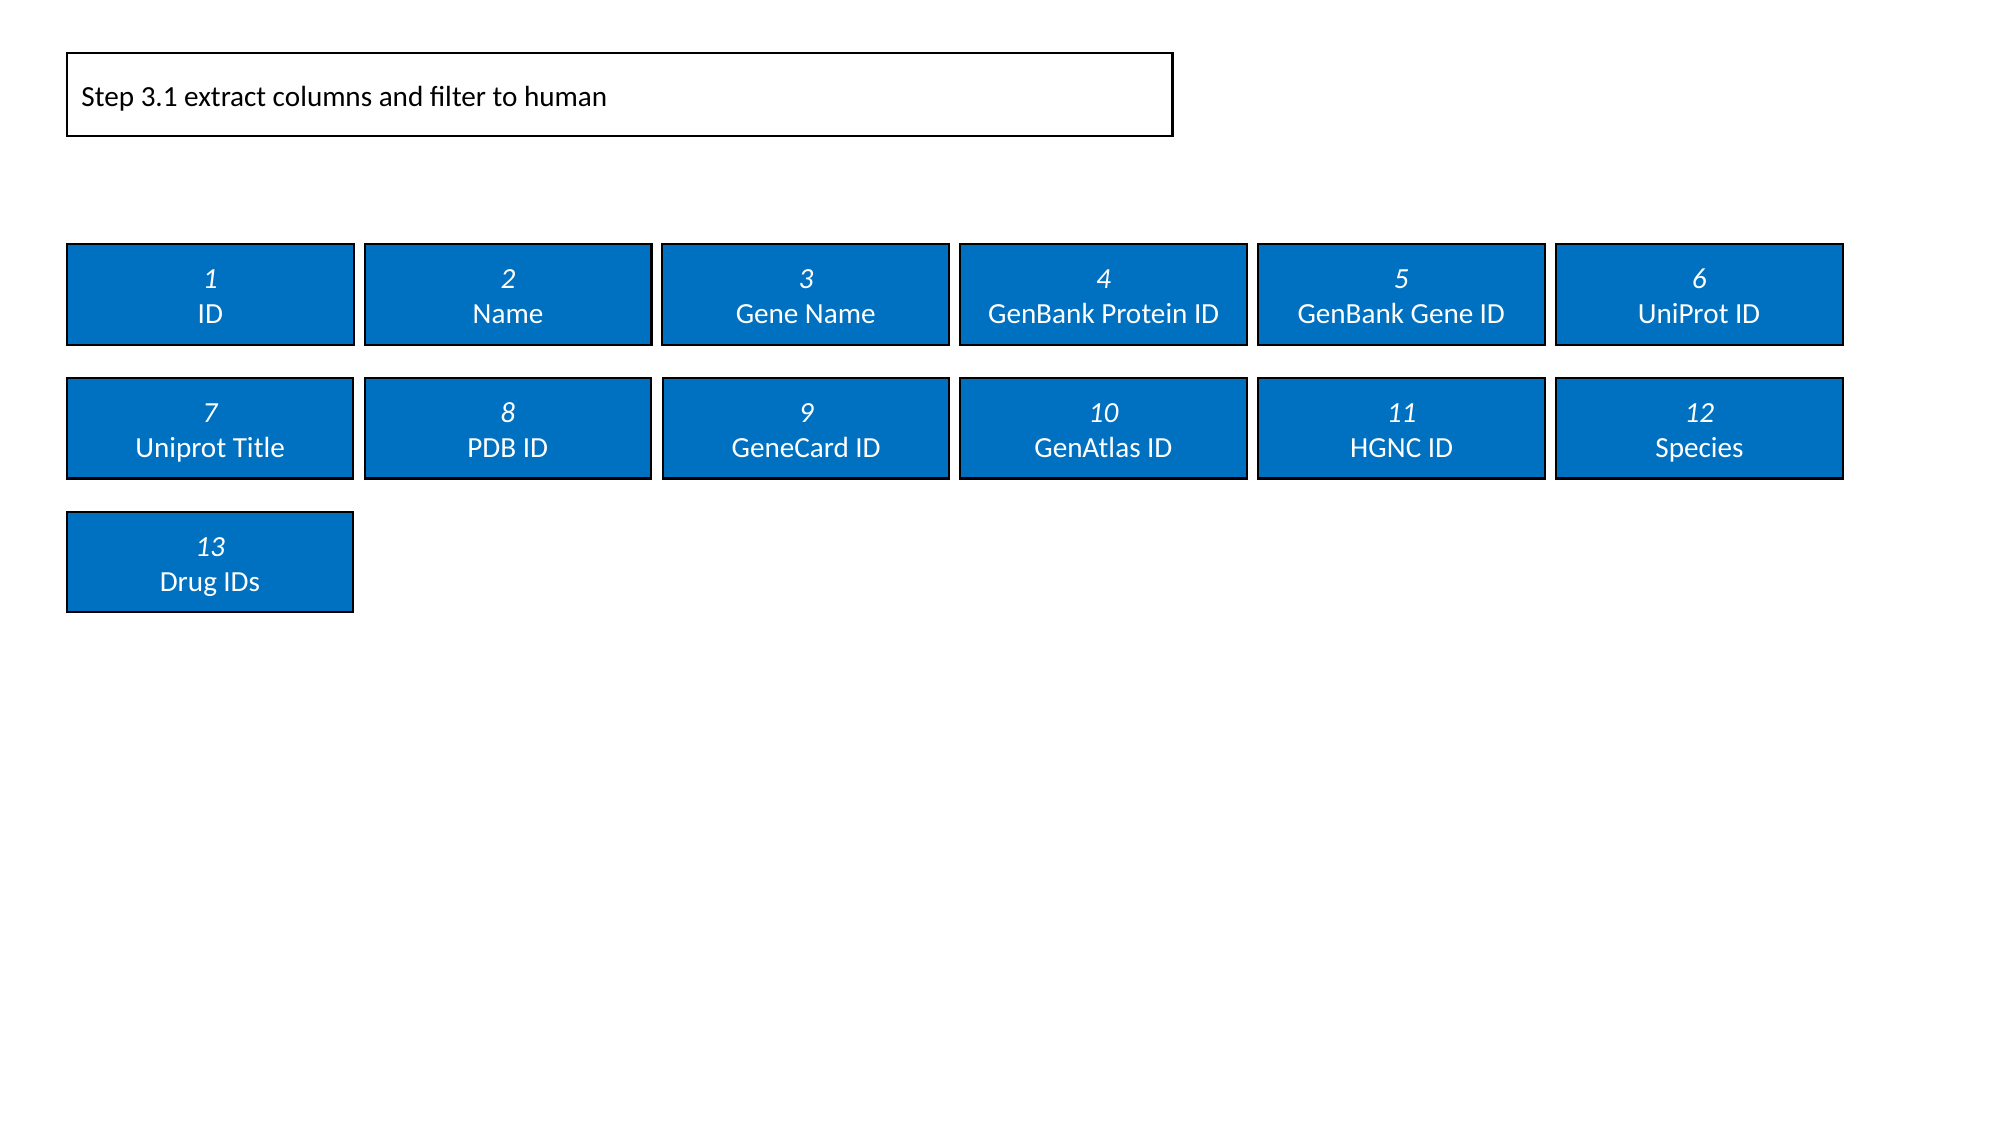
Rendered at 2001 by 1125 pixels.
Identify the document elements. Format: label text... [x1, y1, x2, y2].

text_box 1 ID [66, 243, 355, 346]
text_box 4 GenBank Protein ID [959, 243, 1248, 346]
text_box 6 UniProt ID [1555, 243, 1844, 346]
text_box 9 GeneCard ID [662, 377, 950, 480]
text_box 2 Name [364, 243, 653, 346]
text_box 3 Gene Name [661, 243, 950, 346]
text_box Step 3.1 extract columns and filter to human [66, 52, 1174, 137]
text_box 12 Species [1555, 377, 1844, 480]
text_box 10 GenAtlas ID [959, 377, 1248, 480]
text_box 7 Uniprot Title [66, 377, 354, 480]
text_box 11 HGNC ID [1257, 377, 1546, 480]
text_box 8 PDB ID [364, 377, 652, 480]
text_box 5 GenBank Gene ID [1257, 243, 1546, 346]
text_box 13 Drug IDs [66, 511, 354, 613]
